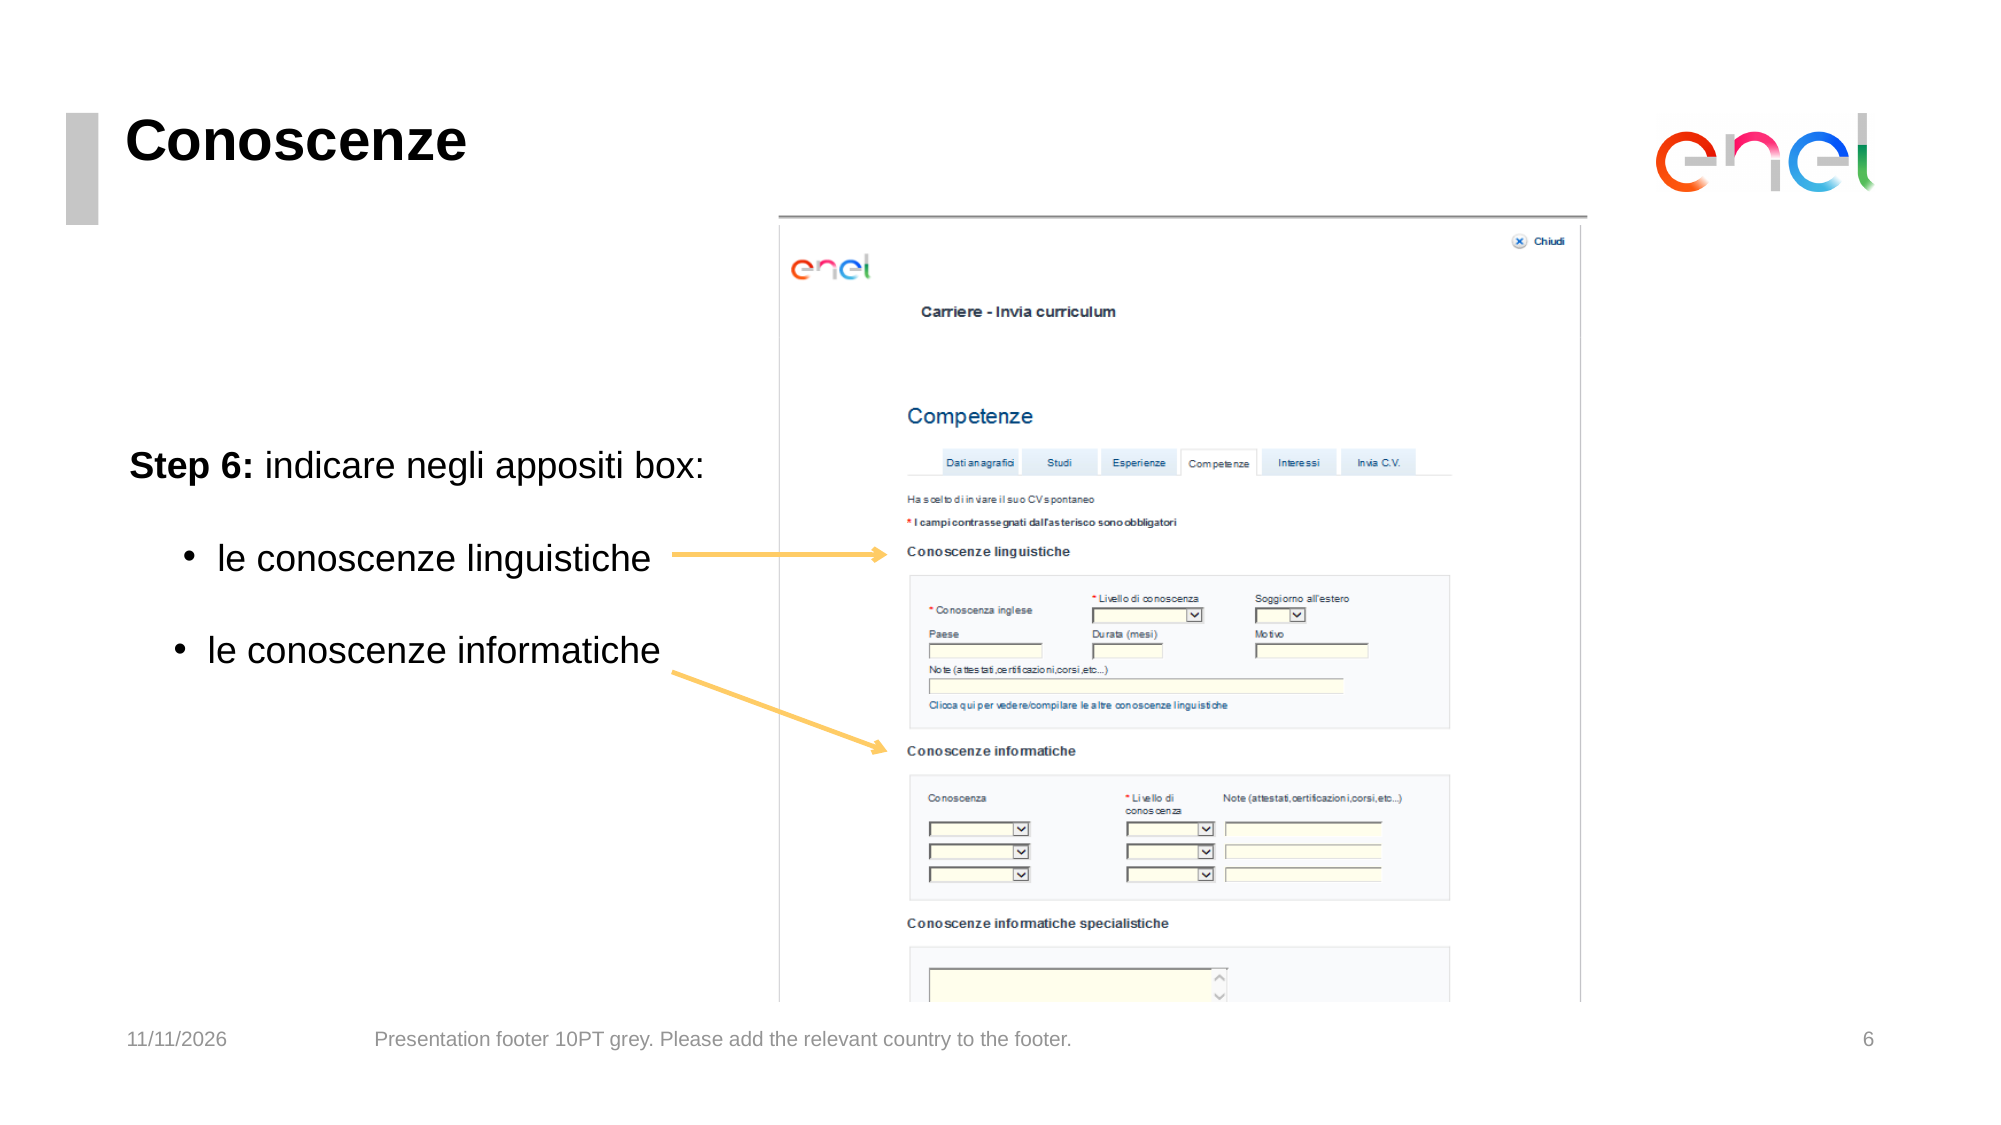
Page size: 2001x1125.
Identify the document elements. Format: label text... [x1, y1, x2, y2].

picture [1656, 113, 1875, 192]
title Conoscenze [125, 109, 1499, 175]
list Step 6: indicare negli appositi box: le conoscenze linguistiche le conoscenze informatiche [125, 418, 740, 724]
picture [778, 215, 1588, 1002]
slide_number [126, 1027, 374, 1053]
footer Presentation footer 10PT grey. Please add the relevant country to the footer. [374, 1027, 1749, 1053]
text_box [671, 671, 888, 752]
slide_number 6 [1749, 1027, 1875, 1053]
